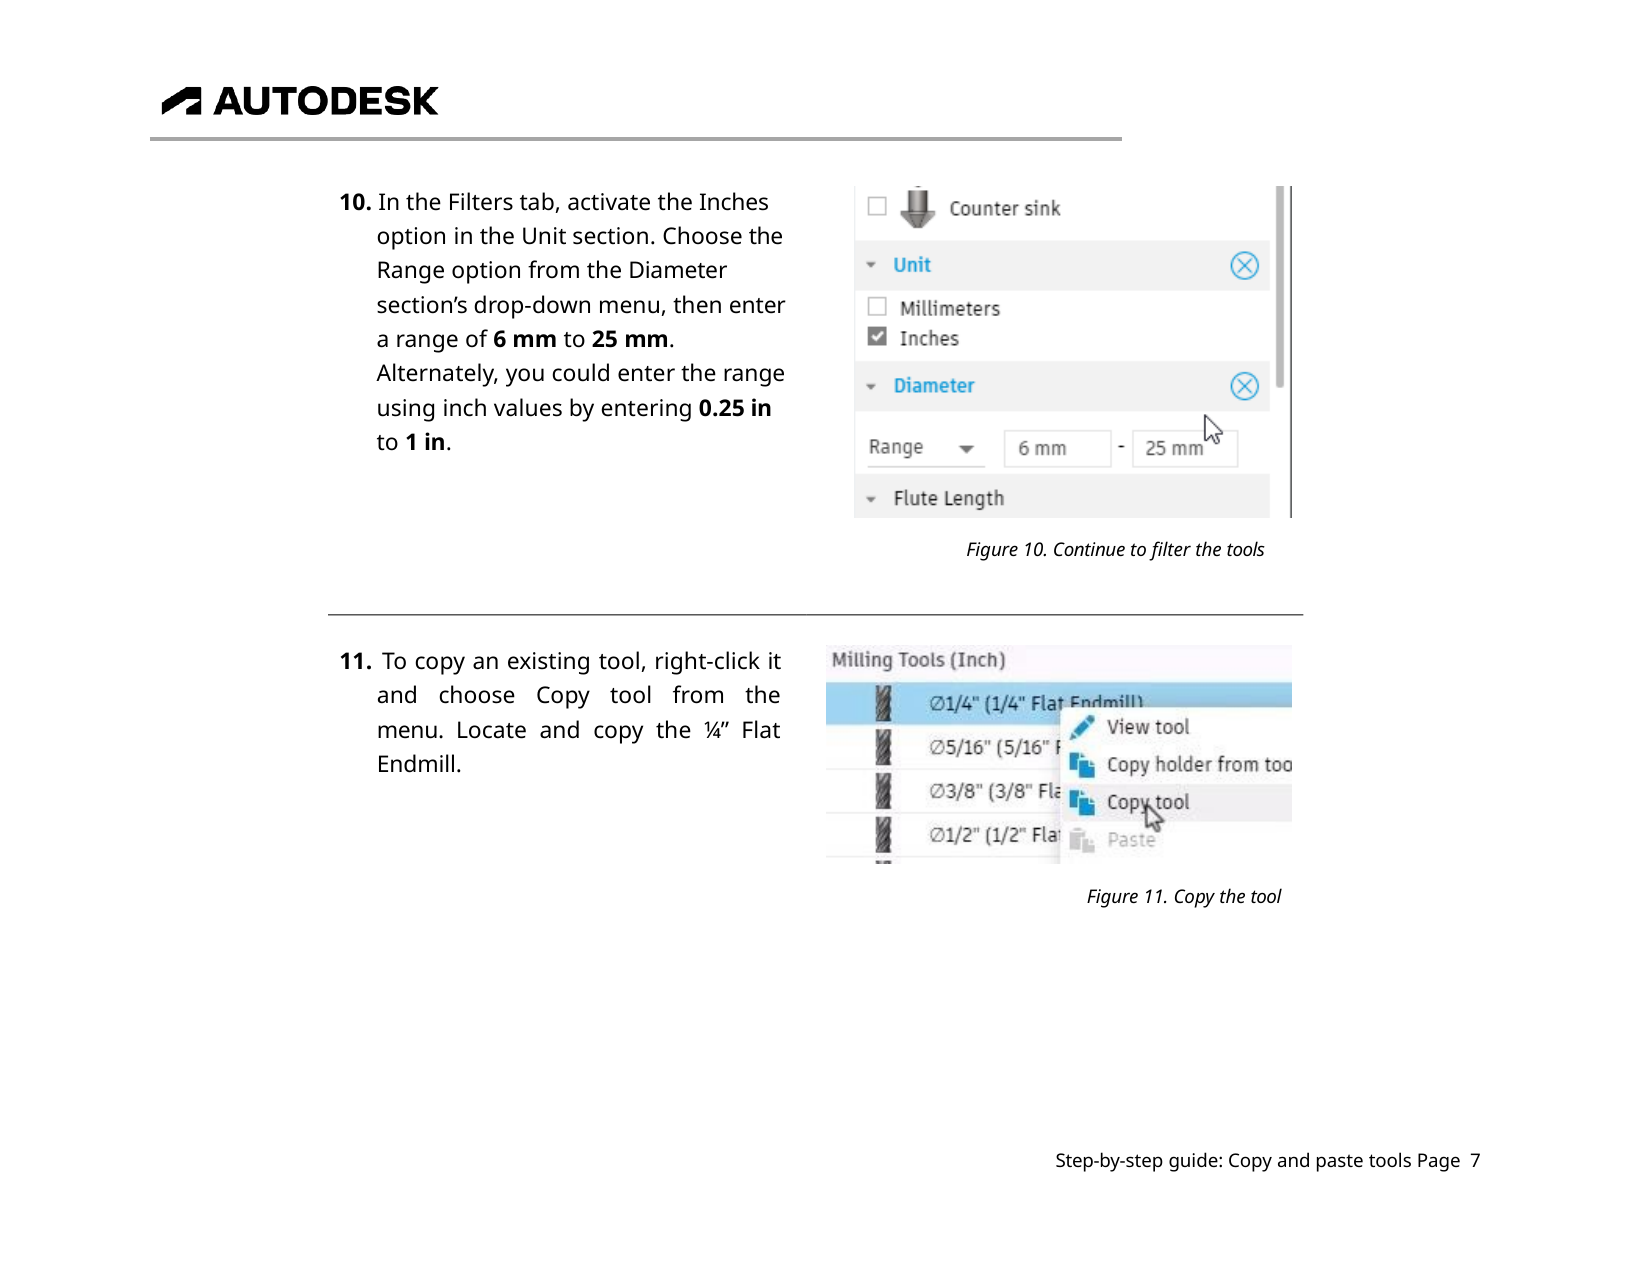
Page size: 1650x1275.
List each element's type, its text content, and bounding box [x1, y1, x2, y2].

text_box Figure 10. Continue to filter the tools [964, 535, 1294, 561]
text_box Figure 11. Copy the tool [1084, 882, 1294, 907]
text_box 10. In the Filters tab, activate the Inches option in the Unit section. Choose the Range option from the Diameter section’s drop-down menu, then enter a range of 6 mm to 25 mm. Alternately, you could enter the range using inch values by entering 0.25 in to 1 in. [337, 178, 792, 456]
text_box 11. To copy an existing tool, right-click it and choose Copy tool from the menu. Locate and copy the ¼” Flat Endmill. [337, 637, 782, 778]
picture [825, 644, 1292, 865]
picture [161, 86, 439, 115]
slide_number Step-by-step guide: Copy and paste tools Page 10 [1053, 1145, 1509, 1275]
picture [854, 186, 1292, 518]
